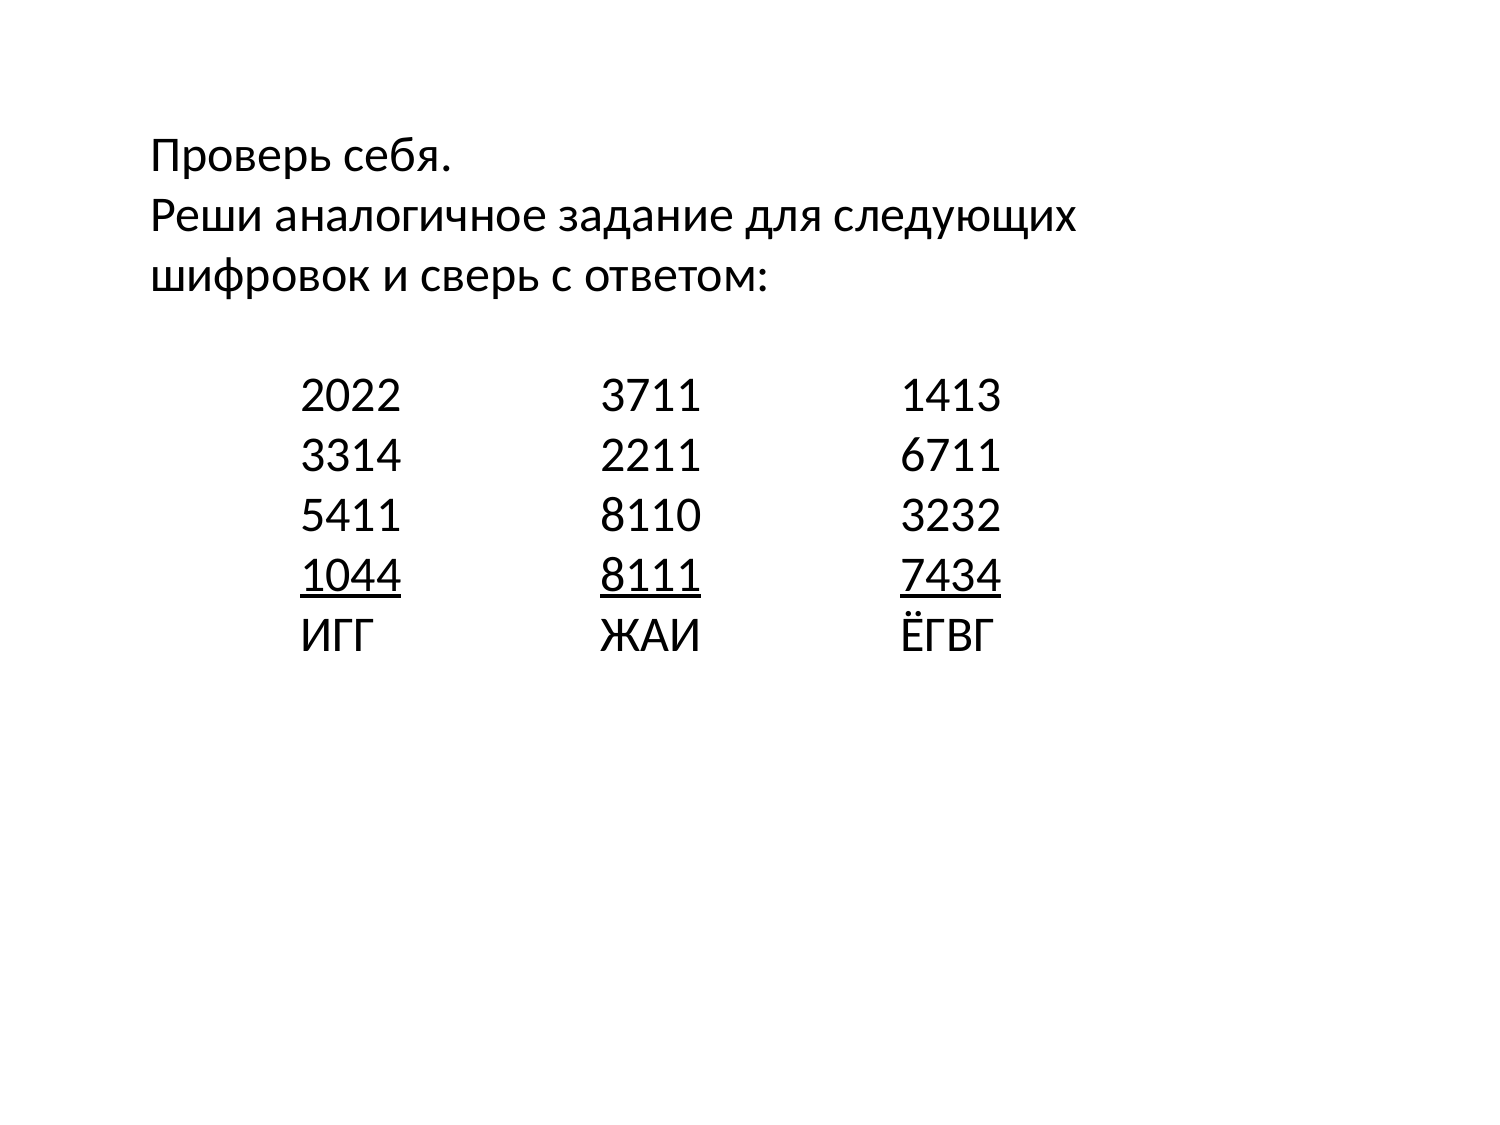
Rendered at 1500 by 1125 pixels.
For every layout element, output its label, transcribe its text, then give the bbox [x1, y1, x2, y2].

text_box Проверь себя. Реши аналогичное задание для следующих шифровок и сверь с ответом: 2022 3711 1413 3314 2211 6711 5411 8110 3232 1044 8111 7434 ИГГ ЖАИ ЁГВГ [135, 113, 1294, 669]
